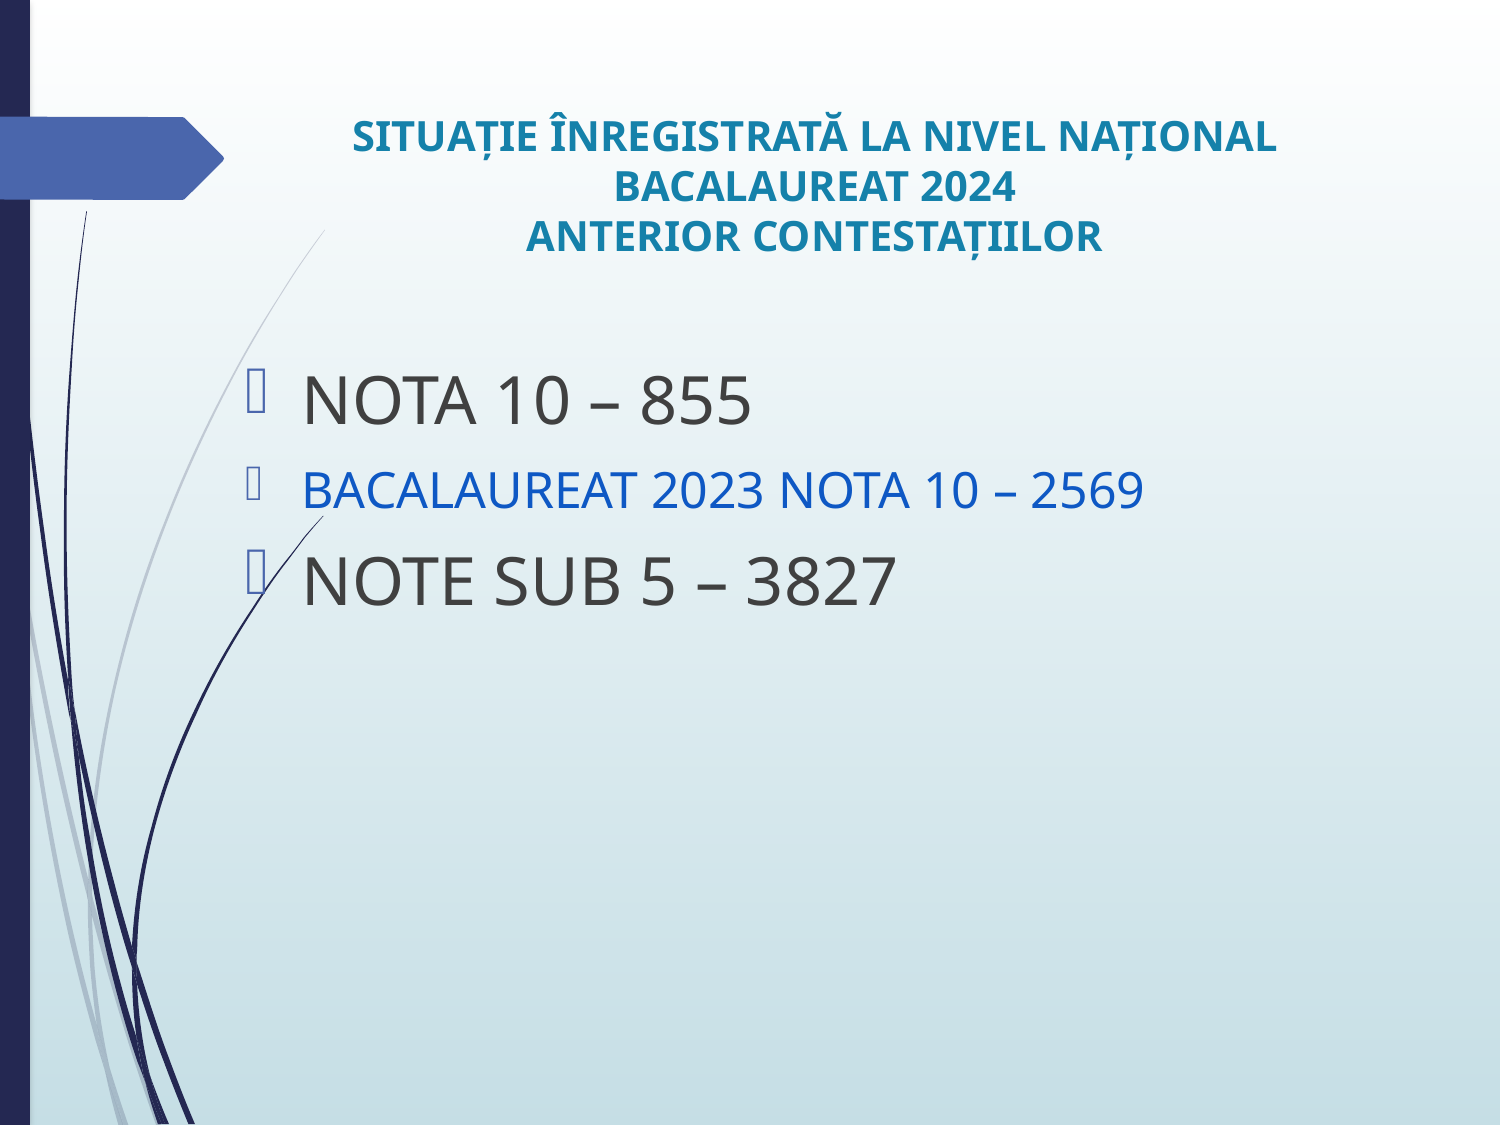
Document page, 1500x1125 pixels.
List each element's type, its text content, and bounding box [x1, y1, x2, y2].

title SITUAȚIE ÎNREGISTRATĂ LA NIVEL NAȚIONAL BACALAUREAT 2024 ANTERIOR CONTESTAȚIILOR [230, 102, 1400, 313]
list NOTA 10 – 855 BACALAUREAT 2023 NOTA 10 – 2569 NOTE SUB 5 – 3827 [230, 350, 1341, 717]
